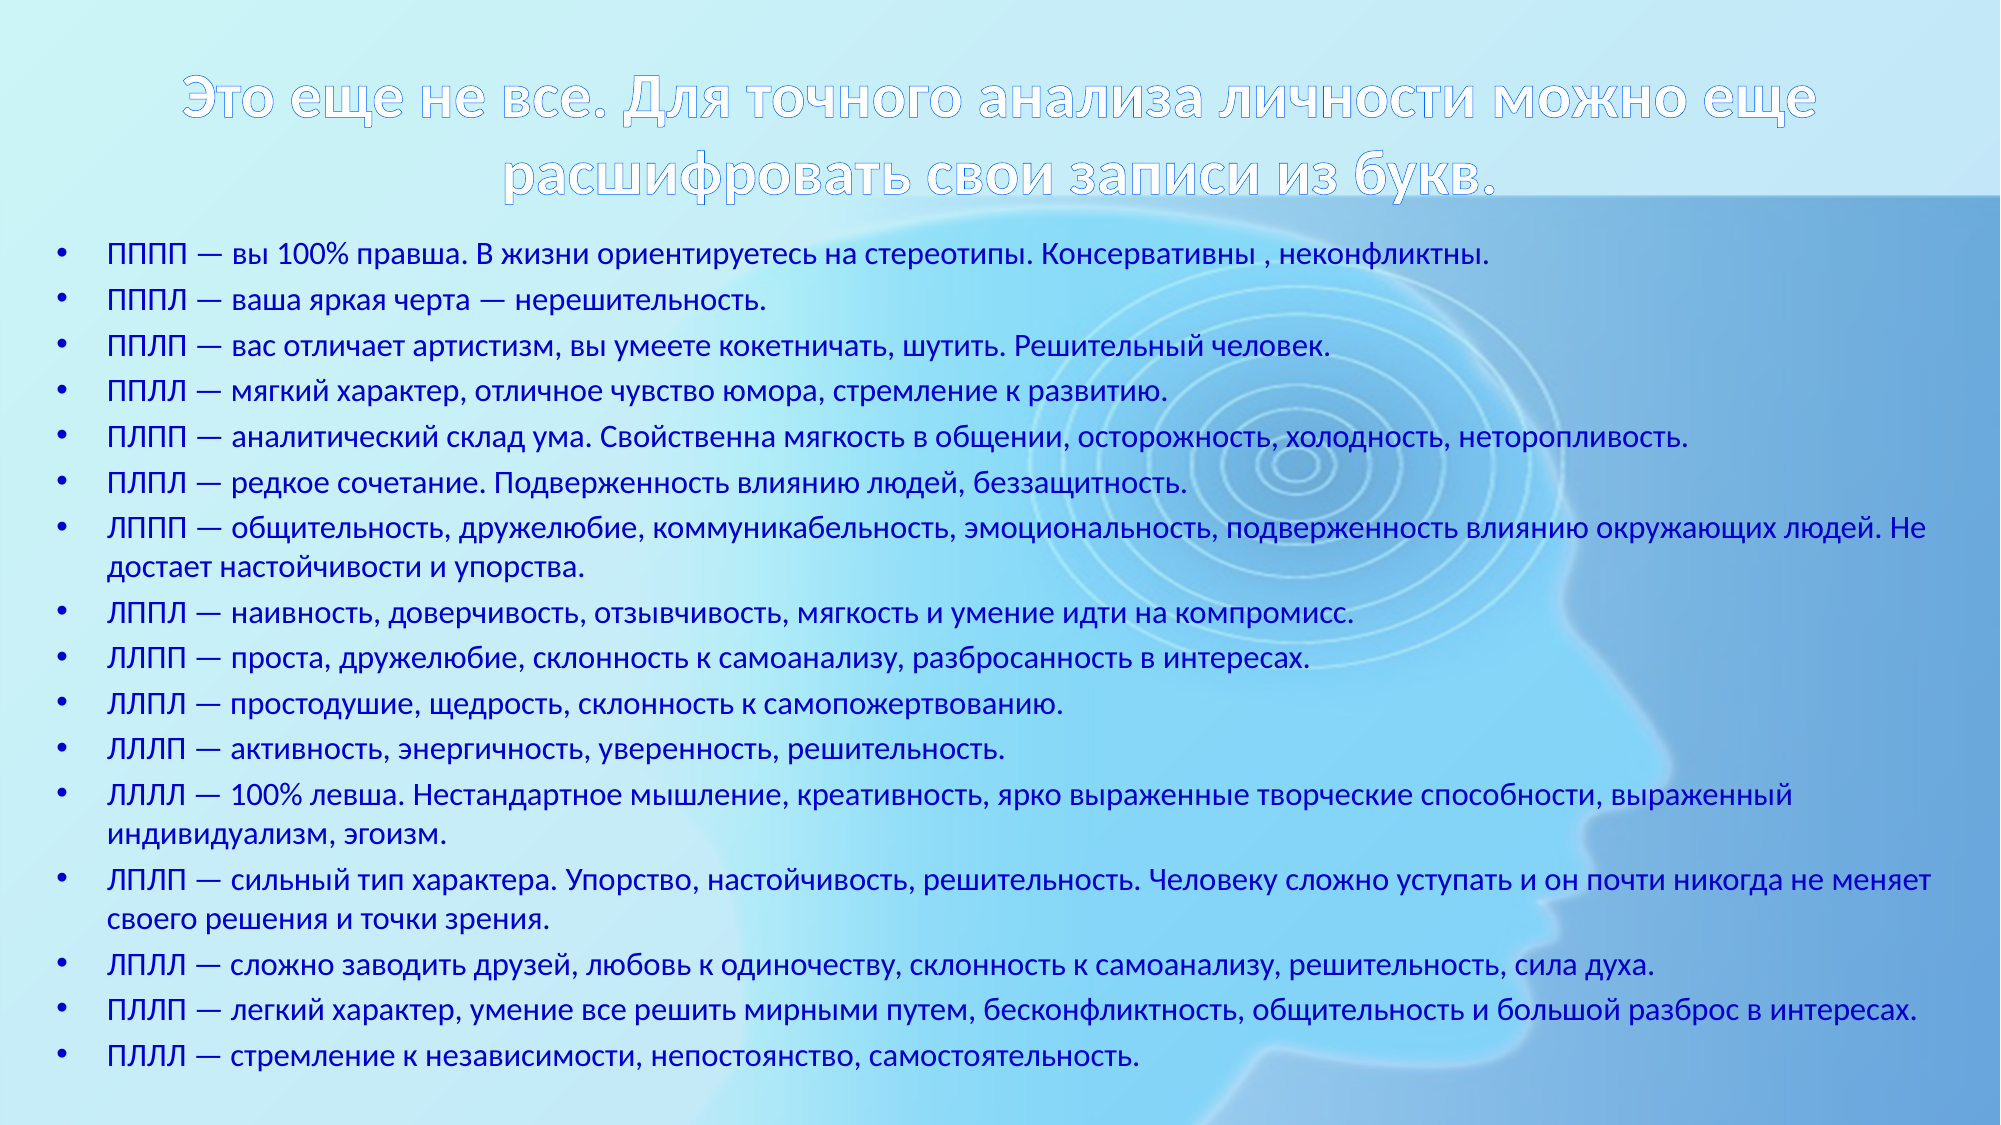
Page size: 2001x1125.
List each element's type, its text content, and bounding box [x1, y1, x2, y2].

picture [0, 0, 2000, 1125]
list ПППП — вы 100% правша. В жизни ориентируетесь на стереотипы. Консервативны , неконфликтны. ПППЛ — ваша яркая черта — нерешительность. ППЛП — вас отличает артистизм, вы умеете кокетничать, шутить. Решительный человек. ППЛЛ — мягкий характер, отличное чувство юмора, стремление к развитию. ПЛПП — аналитический склад ума. Свойственна мягкость в общении, осторожность, холодность, неторопливость. ПЛПЛ — редкое сочетание. Подверженность влиянию людей, беззащитность. ЛППП — общительность, дружелюбие, коммуникабельность, эмоциональность, подверженность влиянию окружающих людей. Не достает настойчивости и упорства. ЛППЛ — наивность, доверчивость, отзывчивость, мягкость и умение идти на компромисс. ЛЛПП — проста, дружелюбие, склонность к самоанализу, разбросанность в интересах. ЛЛПЛ — простодушие, щедрость, склонность к самопожертвованию. ЛЛЛП — активность, энергичность, уверенность, решительность. ЛЛЛЛ — 100% левша. Нестандартное мышление, креативность, ярко выраженные творческие способности, выраженный индивидуализм, эгоизм. ЛПЛП — сильный тип характера. Упорство, настойчивость, решительность. Человеку сложно уступать и он почти никогда не меняет своего решения и точки зрения. ЛПЛЛ — сложно заводить друзей, любовь к одиночеству, склонность к самоанализу, решительность, сила духа. ПЛЛП — легкий характер, умение все решить мирными путем, бесконфликтность, общительность и большой разброс в интересах. ПЛЛЛ — стремление к независимости, непостоянство, самостоятельность. [41, 224, 1961, 1105]
title Это еще не все. Для точного анализа личности можно еще расшифровать свои записи из букв. [99, 45, 1900, 224]
